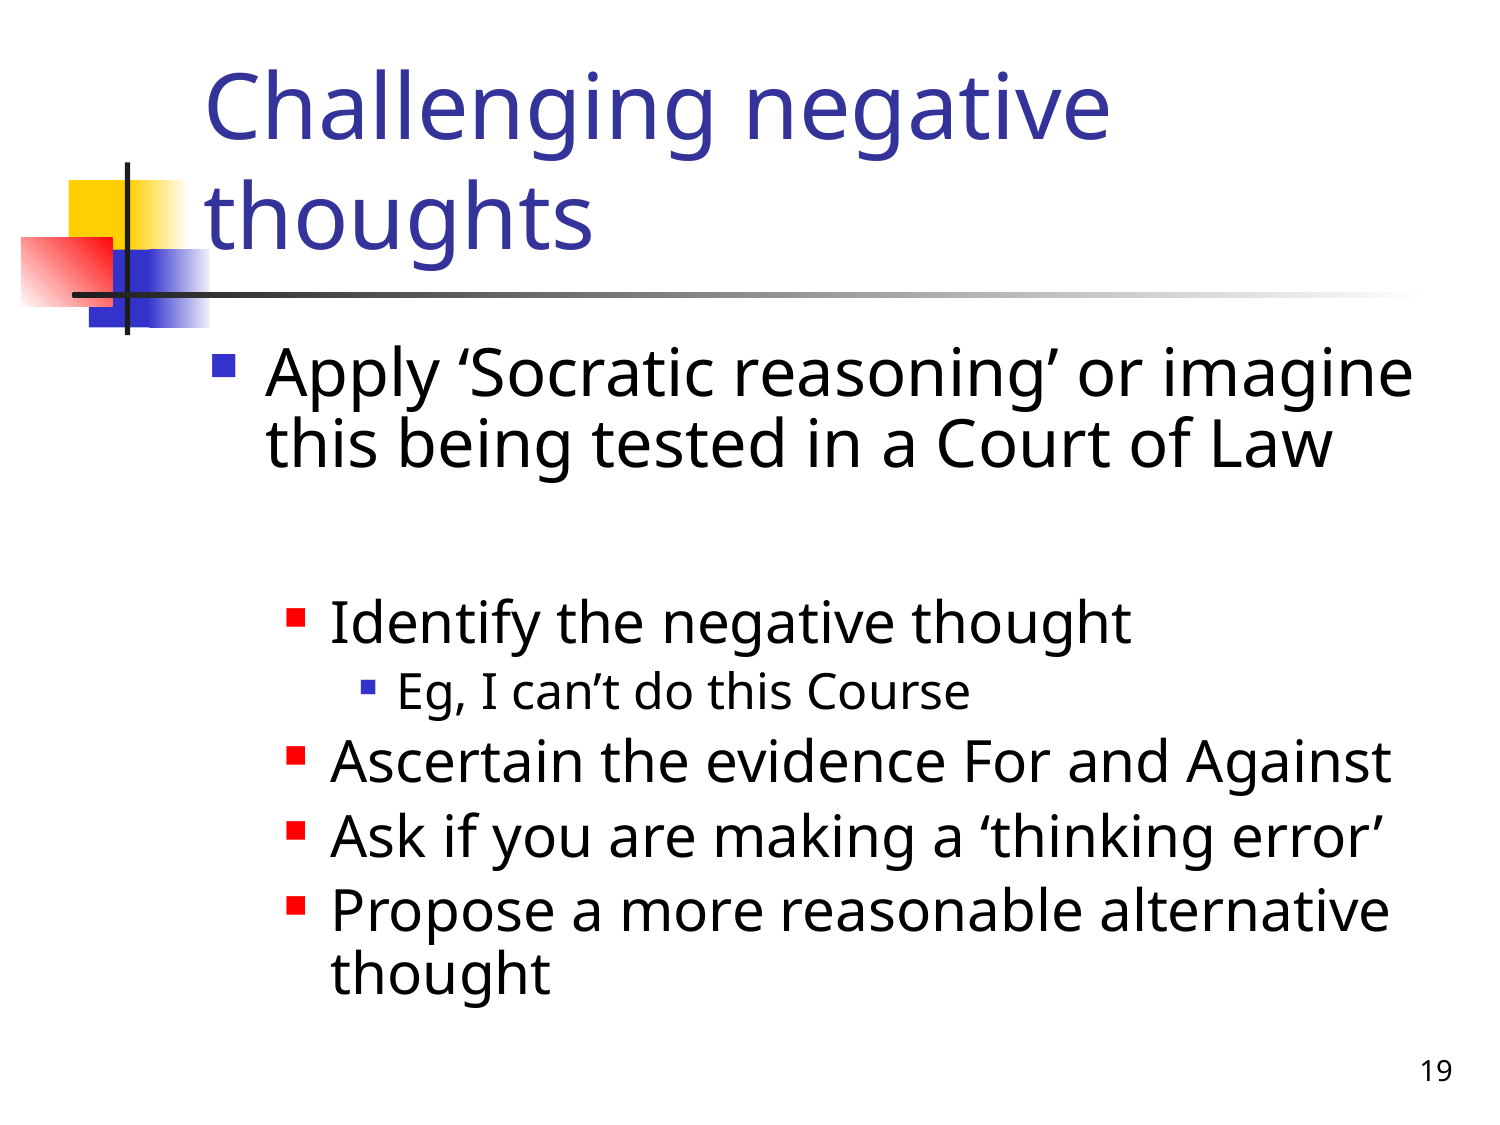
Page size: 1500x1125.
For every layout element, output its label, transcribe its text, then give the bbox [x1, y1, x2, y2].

list Apply ‘Socratic reasoning’ or imagine this being tested in a Court of Law Identify the negative thought Eg, I can’t do this Course Ascertain the evidence For and Against Ask if you are making a ‘thinking error’ Propose a more reasonable alternative thought [193, 331, 1469, 1006]
title Challenging negative thoughts [188, 35, 1468, 275]
slide_number 19 [1155, 1024, 1468, 1100]
